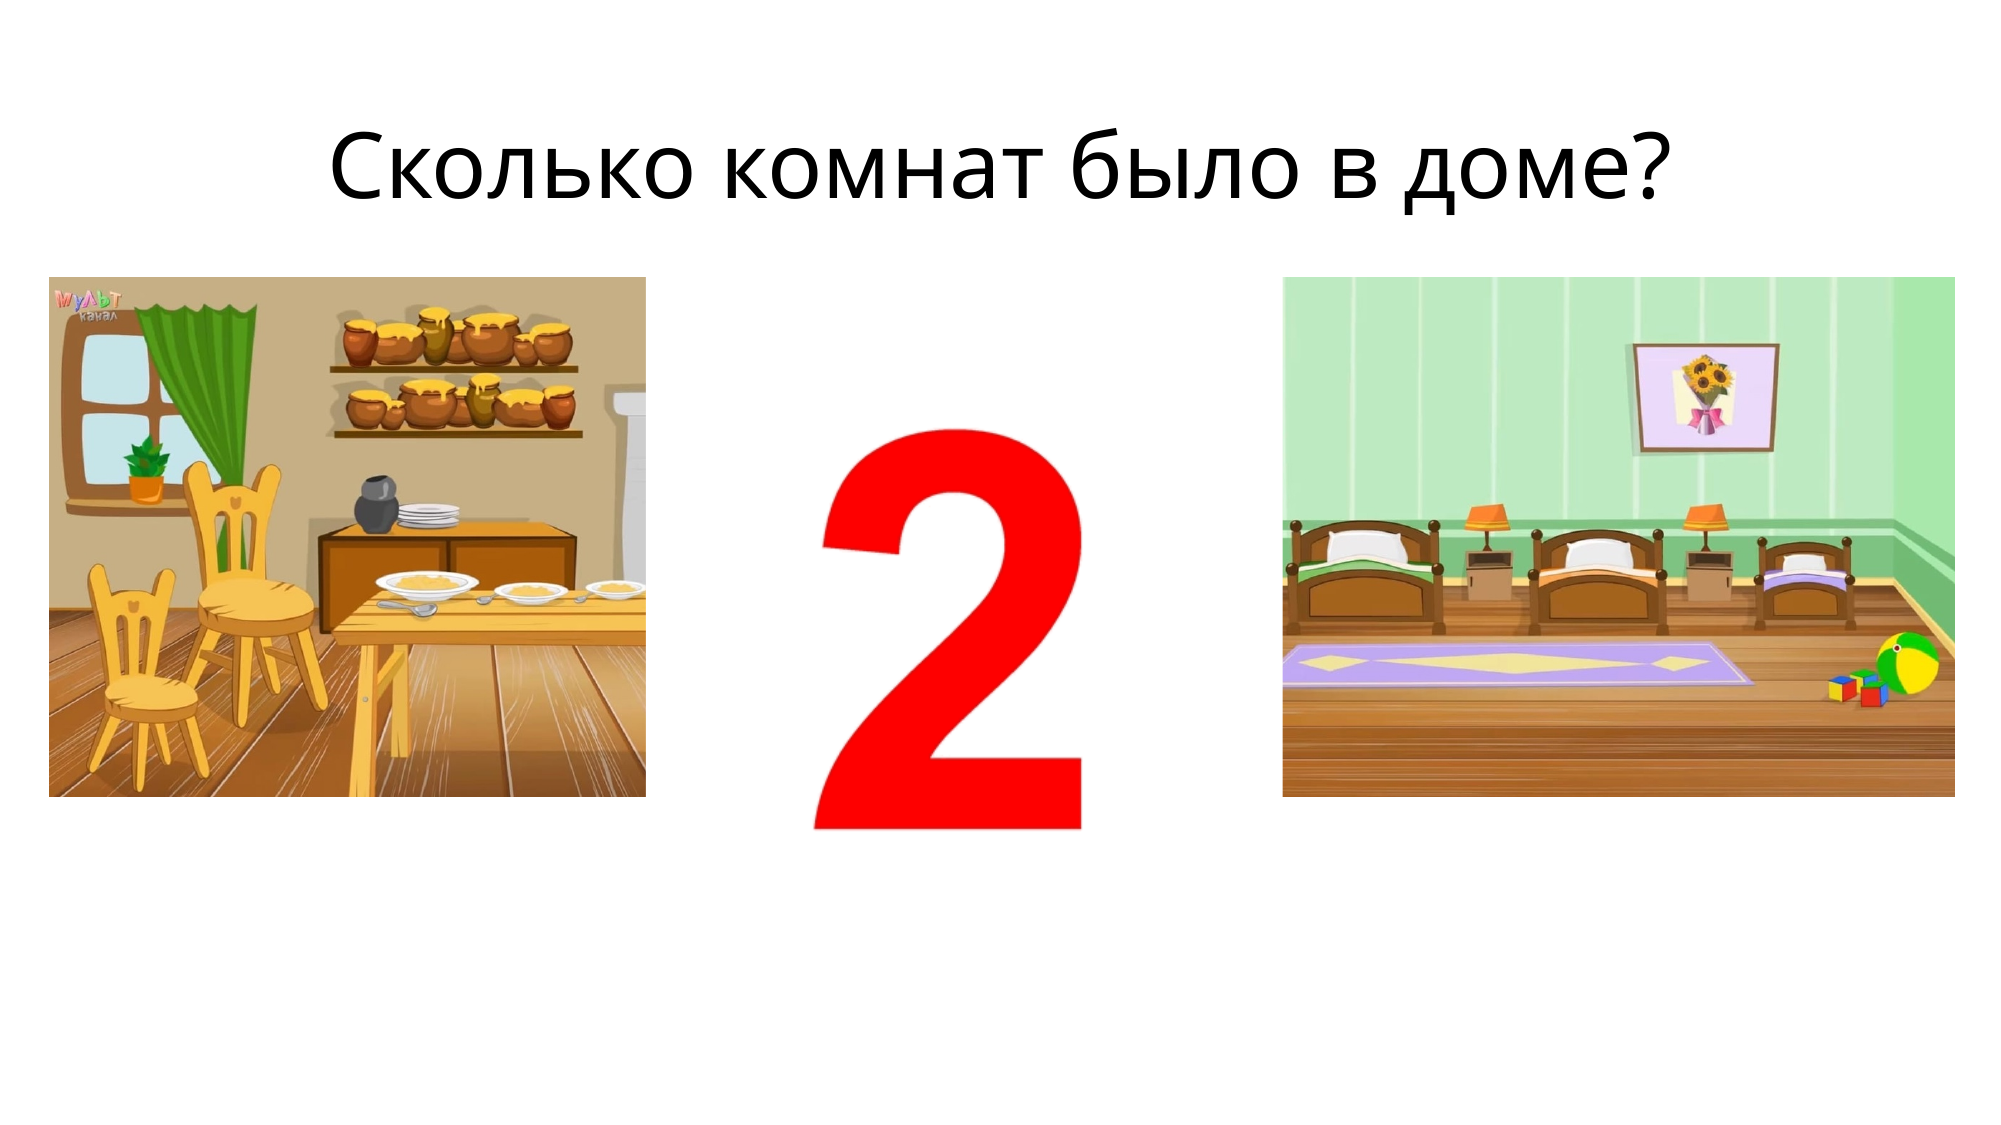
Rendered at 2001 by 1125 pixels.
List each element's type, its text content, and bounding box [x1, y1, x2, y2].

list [49, 277, 645, 797]
picture [645, 226, 1955, 982]
title Сколько комнат было в доме? [137, 59, 1863, 277]
